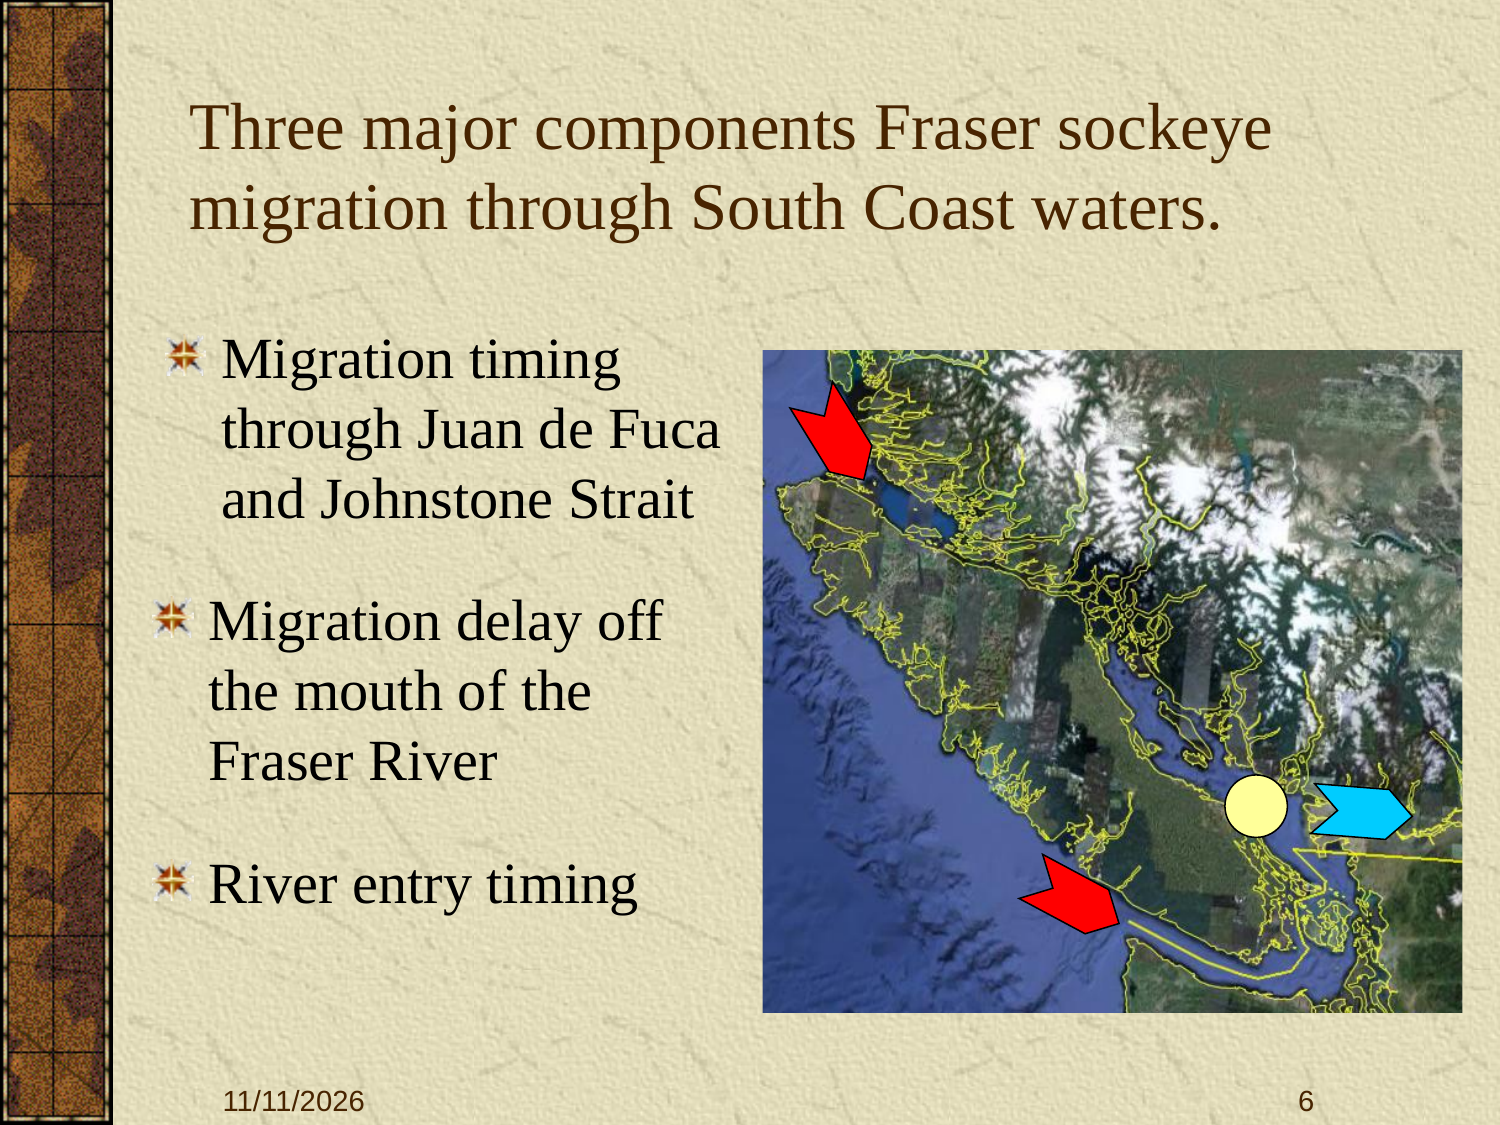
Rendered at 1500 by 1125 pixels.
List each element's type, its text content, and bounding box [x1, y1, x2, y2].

text_box River entry timing [137, 837, 757, 988]
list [762, 349, 1463, 1014]
slide_number 6 [1149, 1049, 1463, 1125]
text_box Migration delay off the mouth of the Fraser River [137, 574, 757, 800]
title Three major components Fraser sockeye migration through South Coast waters. [174, 62, 1351, 251]
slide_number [137, 1049, 451, 1125]
list Migration timing through Juan de Fuca and Johnstone Strait [149, 312, 775, 561]
picture [0, 0, 1500, 1125]
